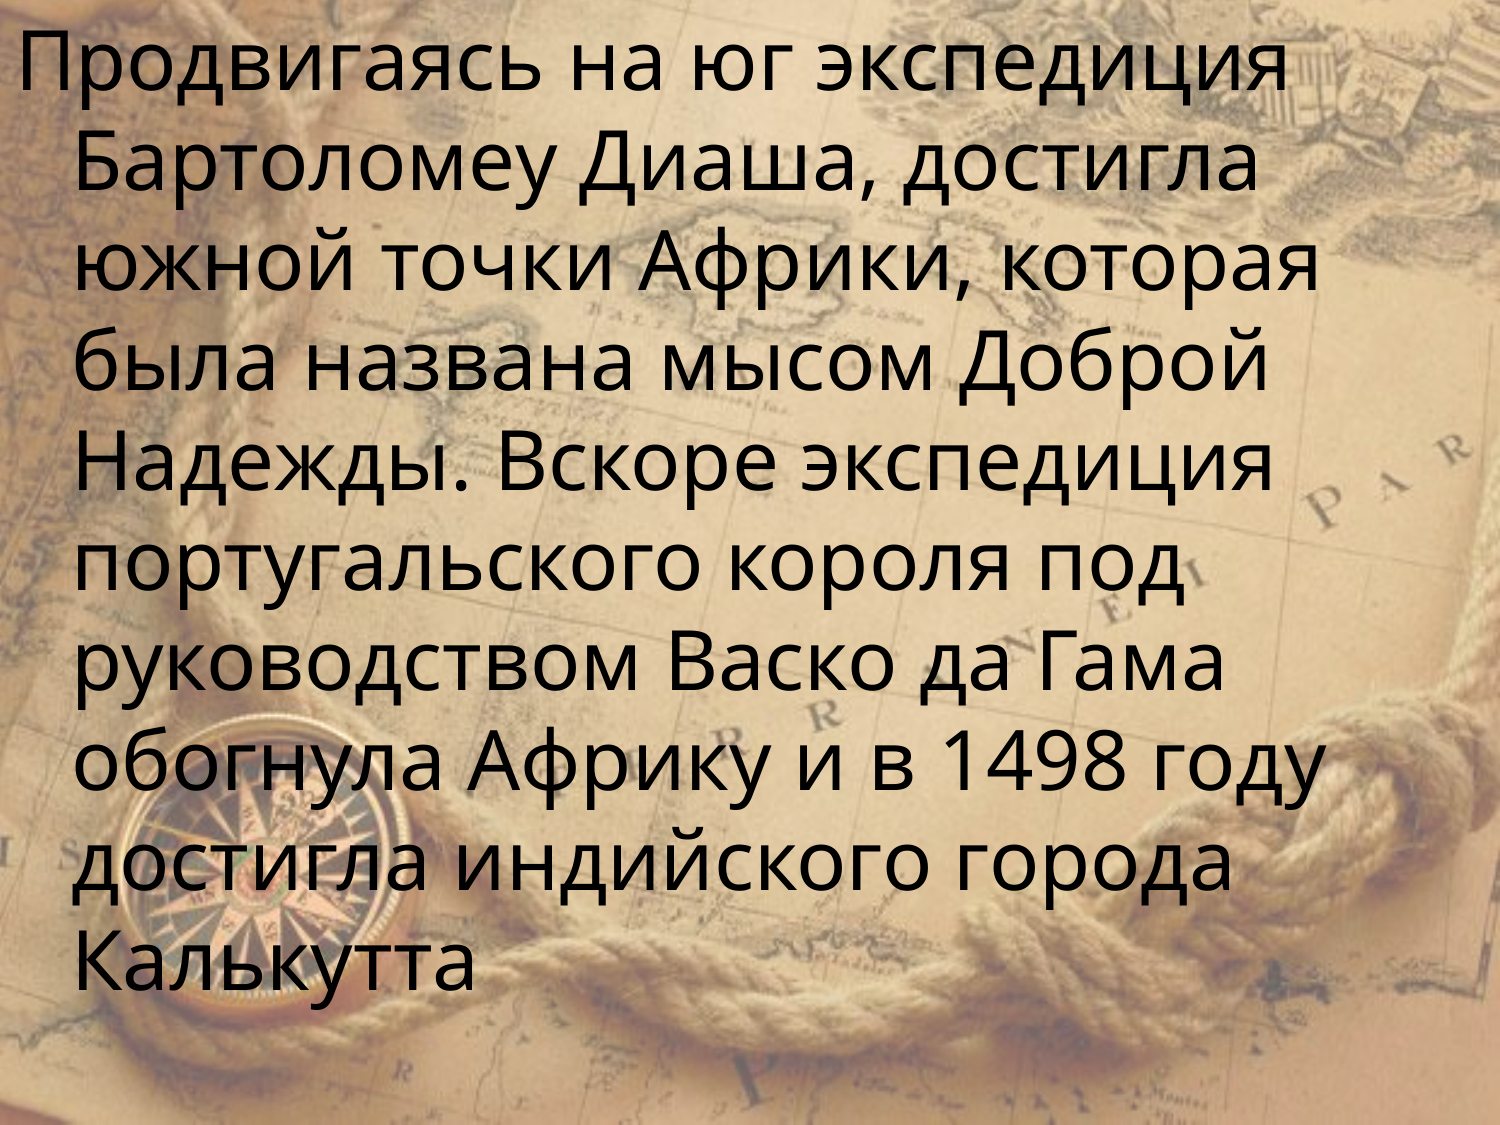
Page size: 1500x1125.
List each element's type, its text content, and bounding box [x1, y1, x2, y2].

list Продвигаясь на юг экспедиция Бартоломеу Диаша, достигла южной точки Африки, которая была названа мысом Доброй Надежды. Вскоре экспедиция португальского короля под руководством Васко да Гама обогнула Африку и в 1498 году достигла индийского города Калькутта [0, 0, 1500, 1125]
